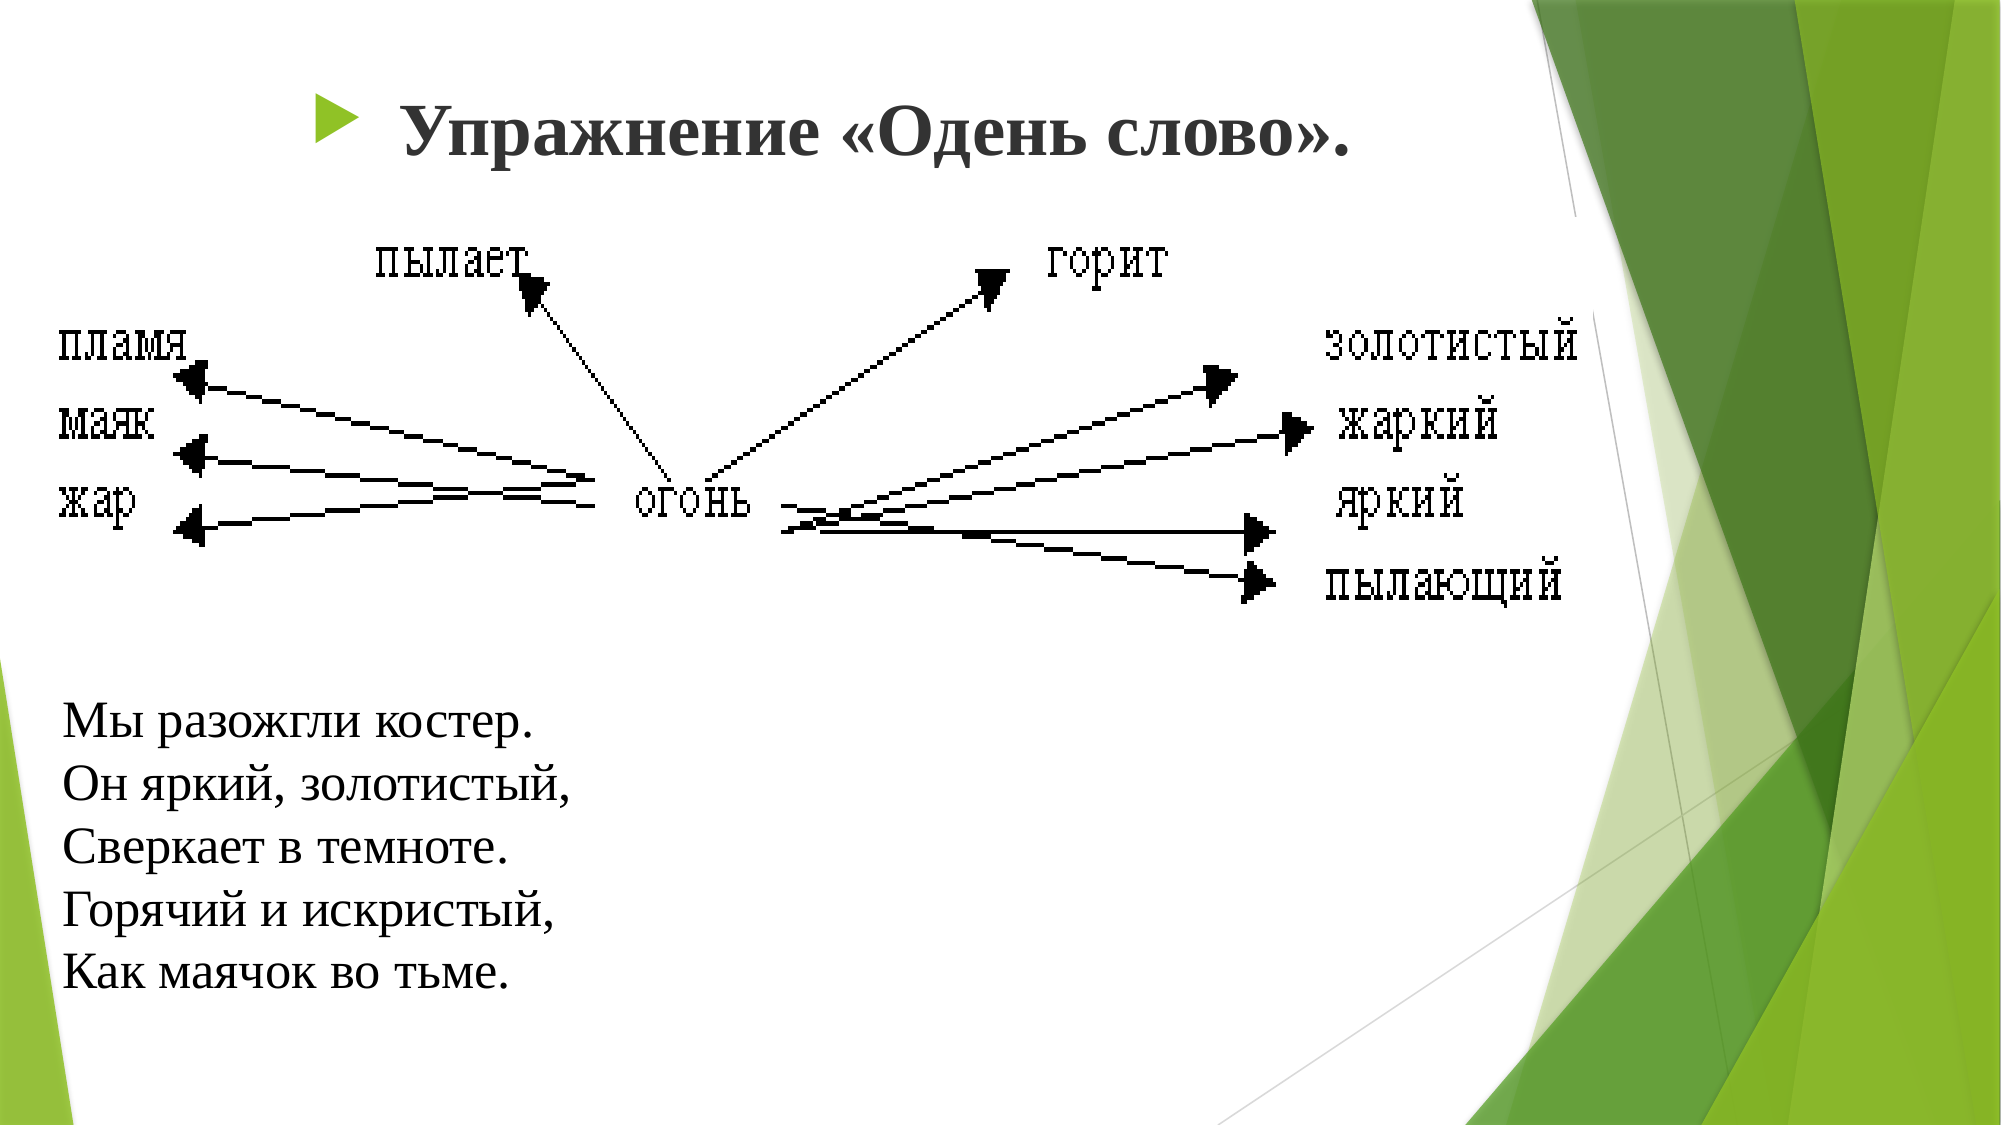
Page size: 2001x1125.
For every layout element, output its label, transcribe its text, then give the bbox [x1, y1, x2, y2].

picture [47, 217, 1593, 622]
list Упражнение «Одень слово». Мы разожгли костер. Он яркий, золотистый, Сверкает в темноте. Горячий и искристый, Как маячок во тьме. [47, 73, 1667, 1015]
